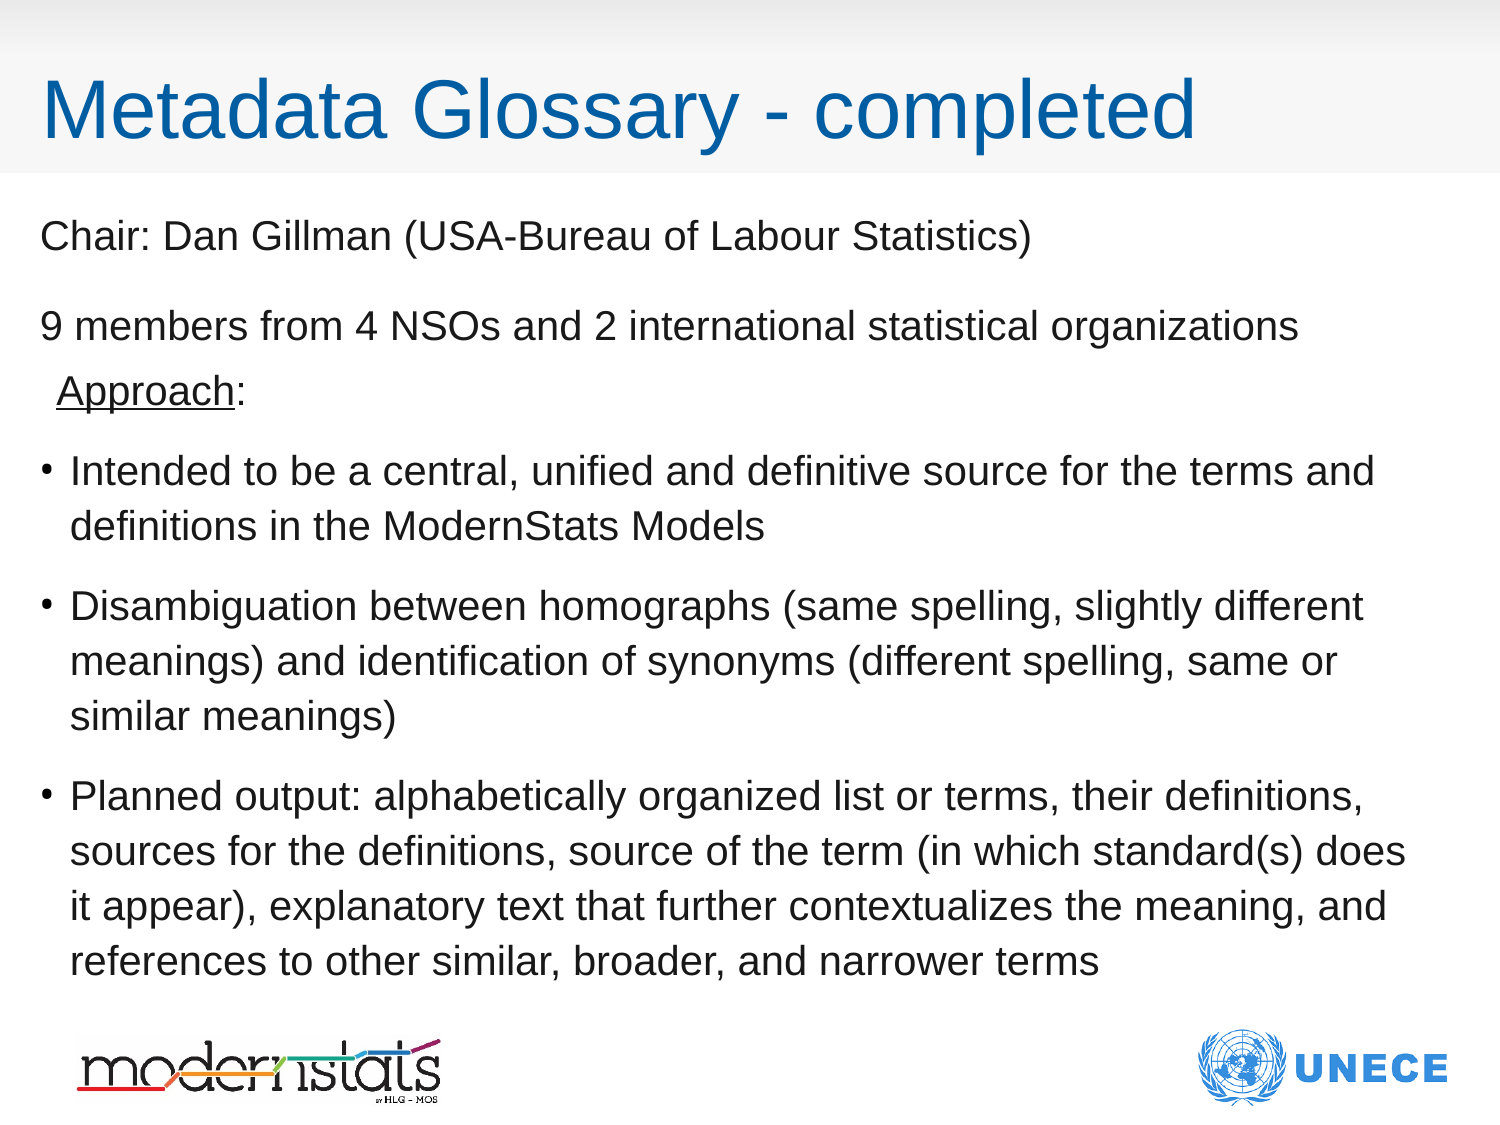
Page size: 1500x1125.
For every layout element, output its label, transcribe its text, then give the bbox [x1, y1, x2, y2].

title Metadata Glossary - completed [41, 33, 1459, 157]
list Chair: Dan Gillman (USA-Bureau of Labour Statistics) 9 members from 4 NSOs and 2 international statistical organizations Approach: Intended to be a central, unified and definitive source for the terms and definitions in the ModernStats Models Disambiguation between homographs (same spelling, slightly different meanings) and identification of synonyms (different spelling, same or similar meanings) Planned output: alphabetically organized list or terms, their definitions, sources for the definitions, source of the term (in which standard(s) does it appear), explanatory text that further contextualizes the meaning, and references to other similar, broader, and narrower terms [39, 193, 1436, 1074]
picture [1198, 1029, 1447, 1106]
picture [76, 1074, 441, 1106]
